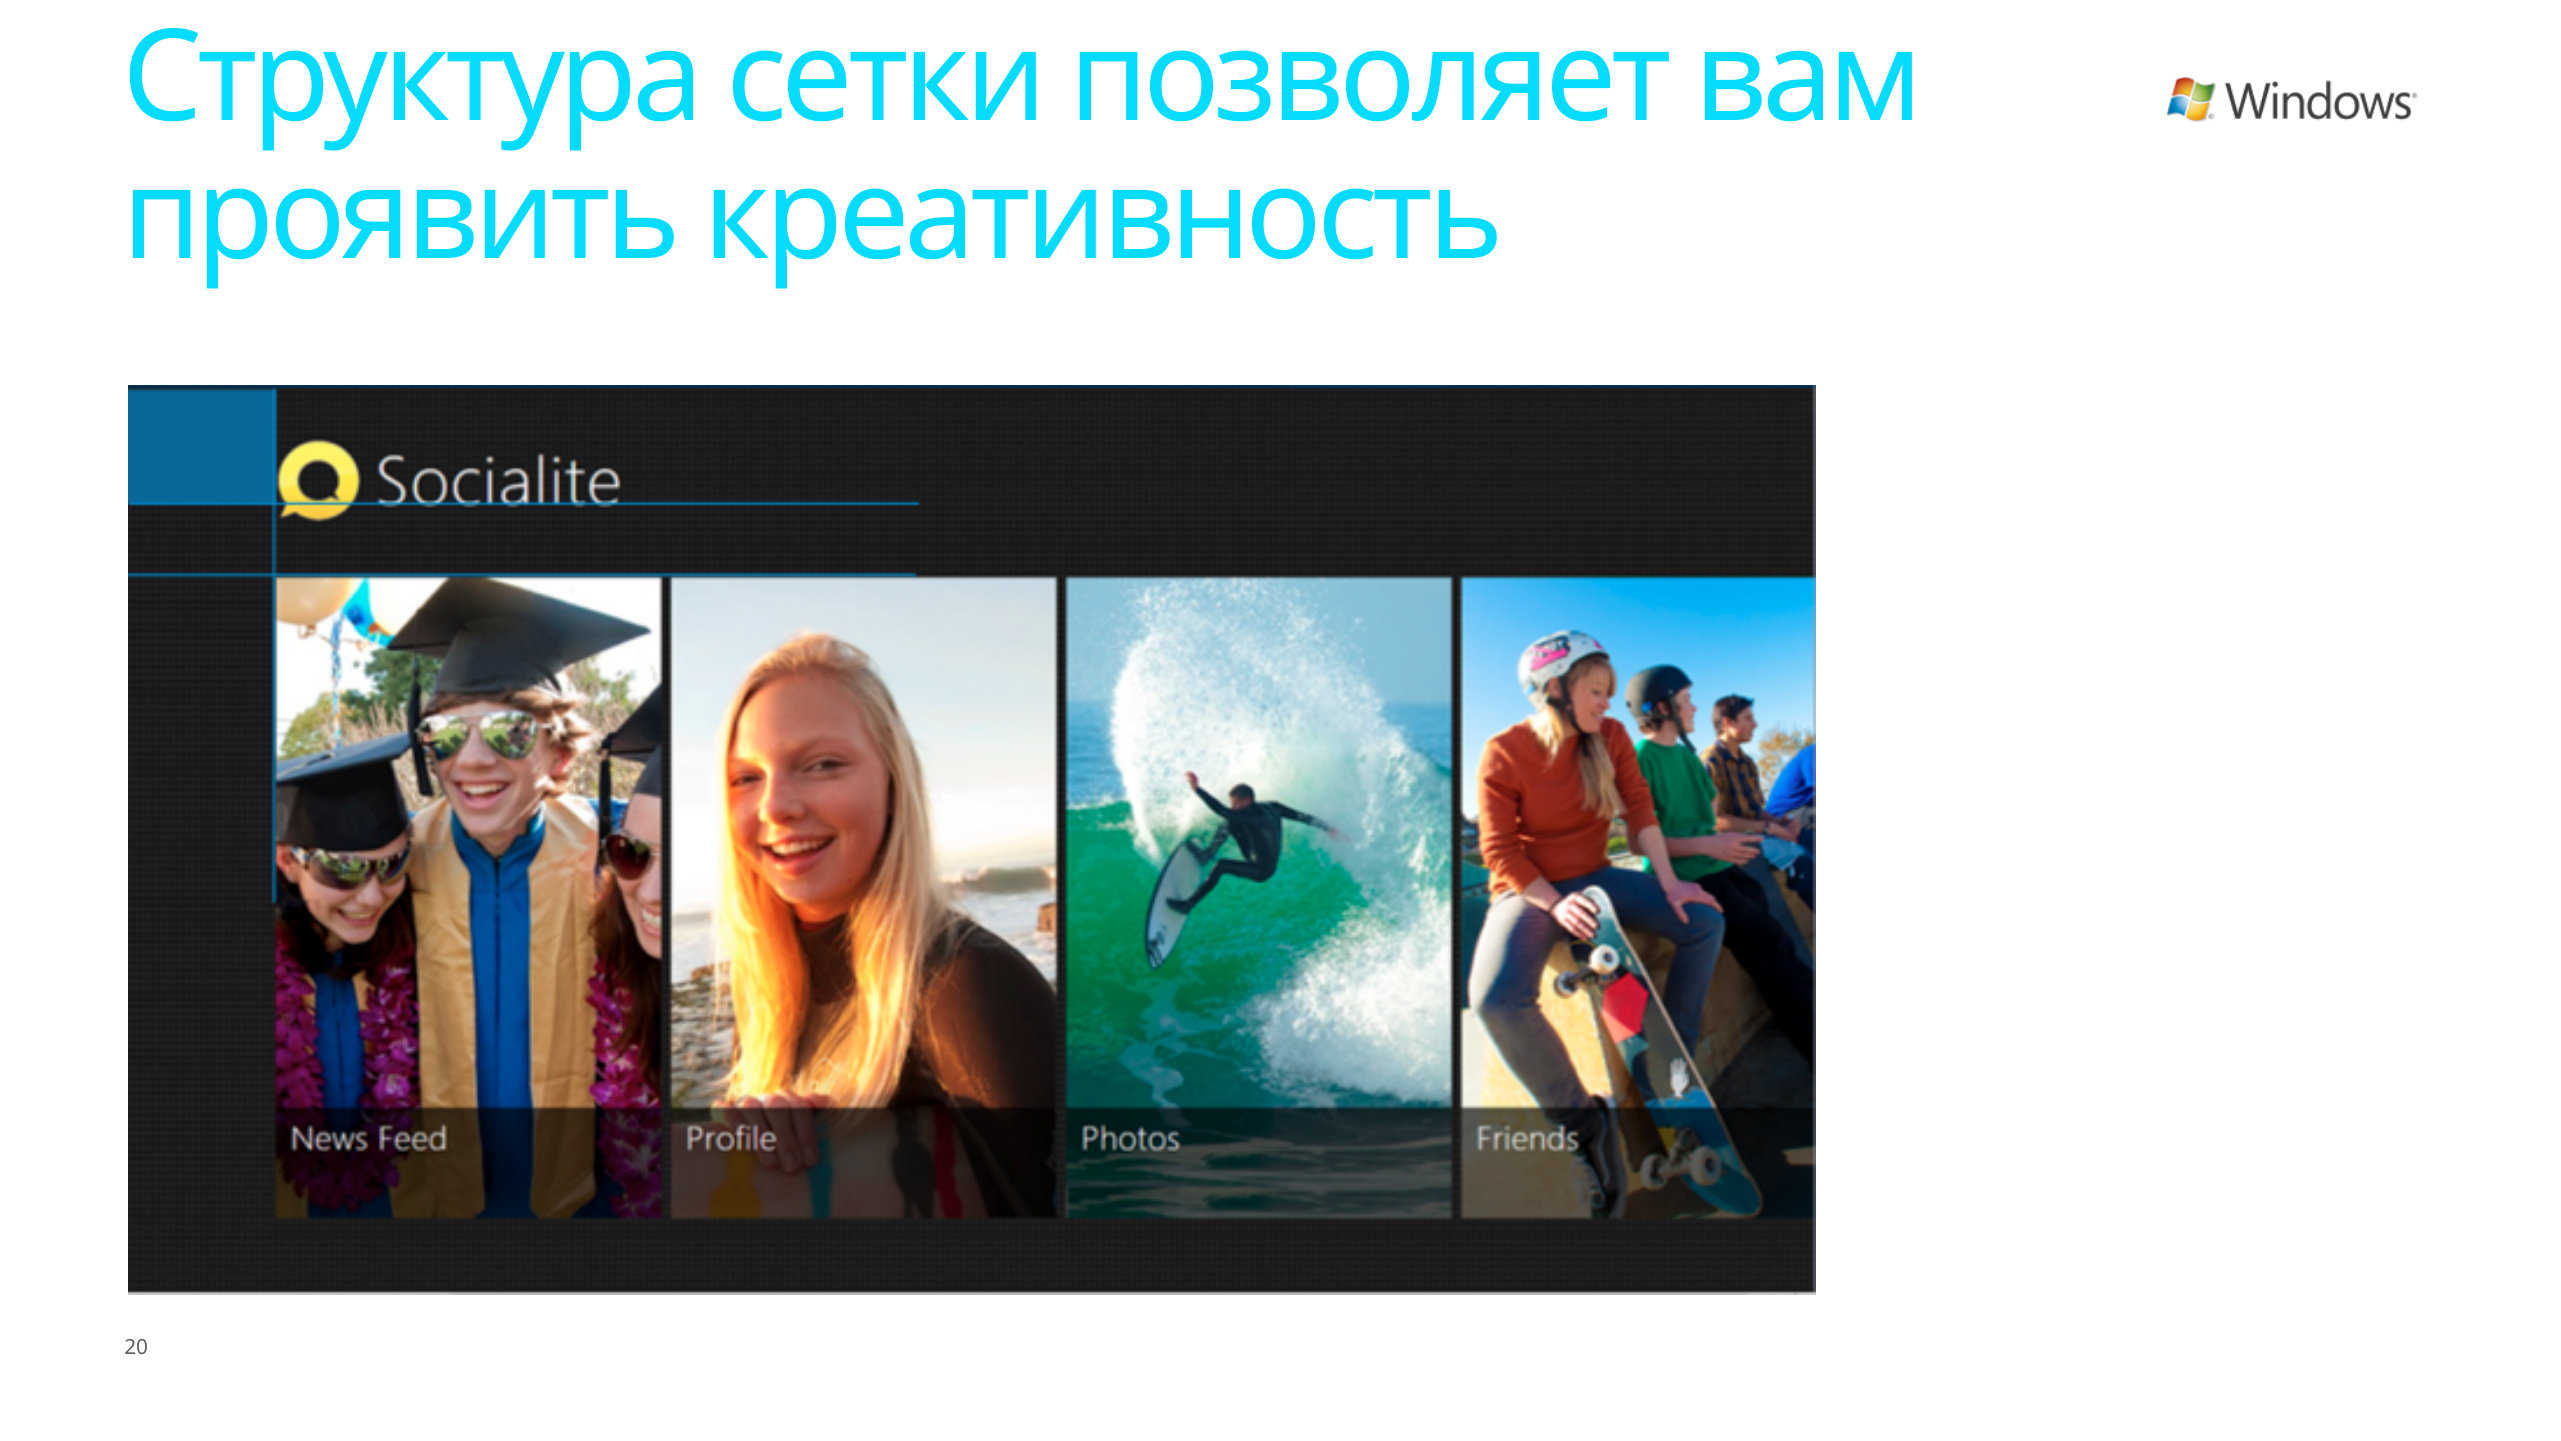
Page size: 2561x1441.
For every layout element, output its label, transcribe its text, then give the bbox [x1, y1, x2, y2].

title Структура сетки позволяет вам проявить креативность [122, 48, 2465, 286]
picture [127, 385, 1816, 1295]
